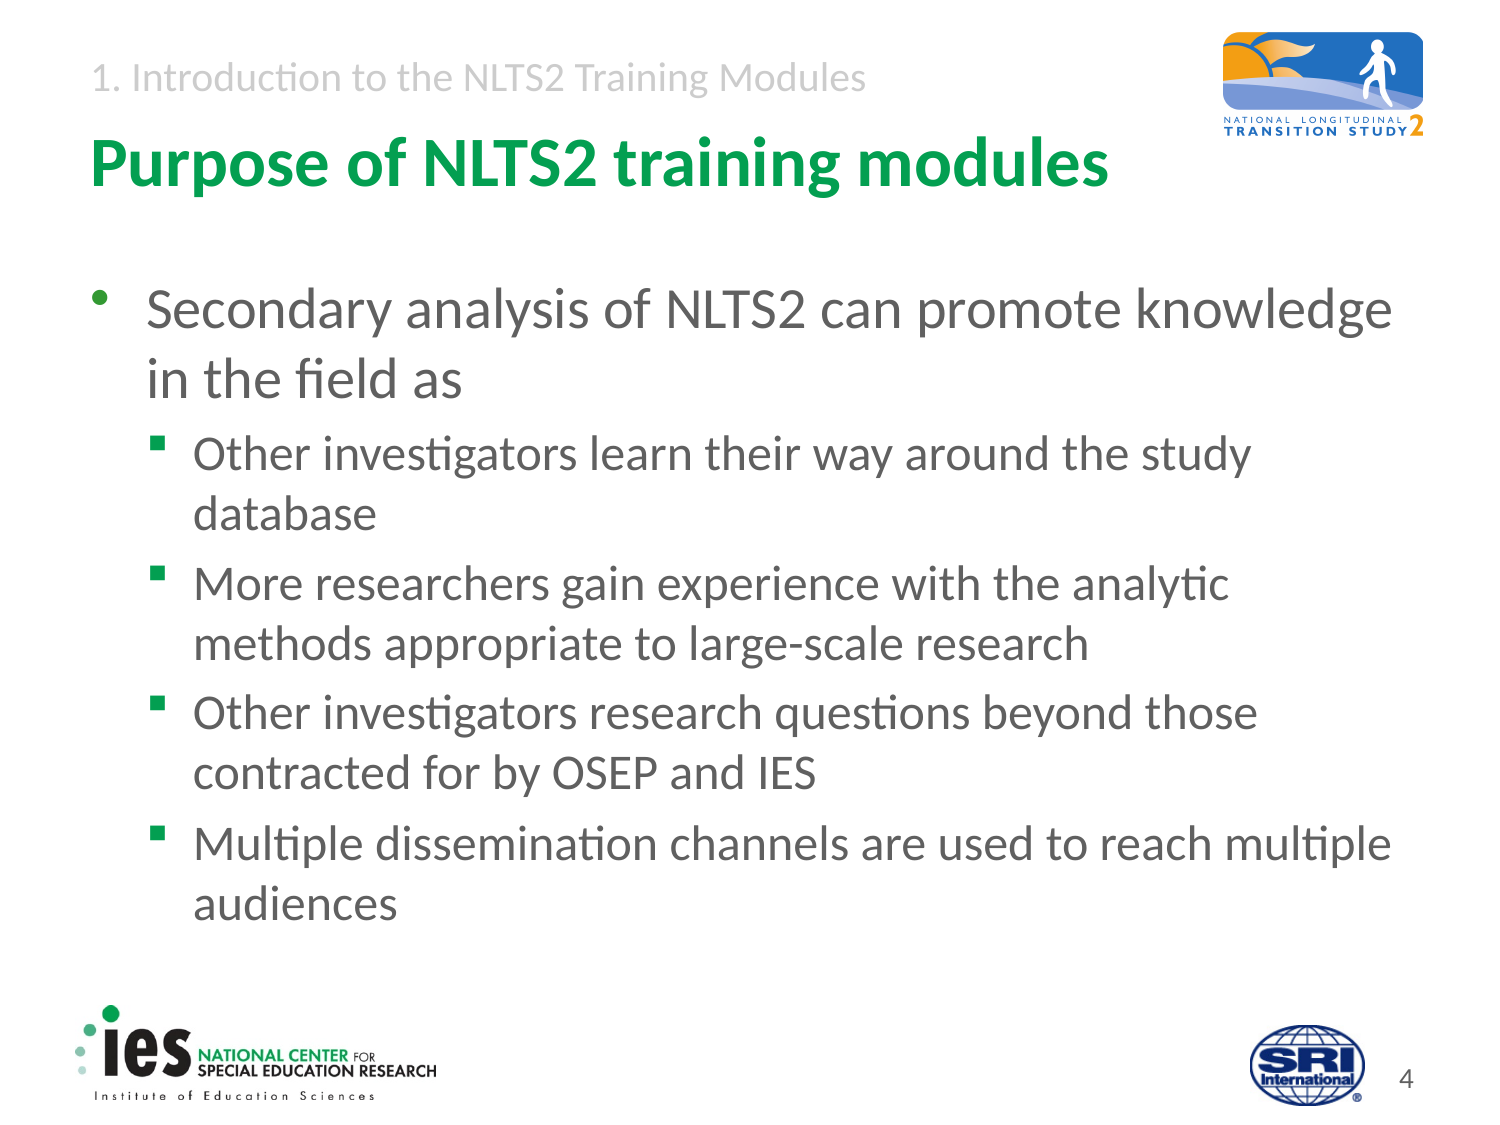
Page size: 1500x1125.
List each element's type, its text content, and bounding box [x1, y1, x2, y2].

list Secondary analysis of NLTS2 can promote knowledge in the field as Other investigators learn their way around the study database More researchers gain experience with the analytic methods appropriate to large-scale research Other investigators research questions beyond those contracted for by OSEP and IES Multiple dissemination channels are used to reach multiple audiences [74, 262, 1426, 1006]
slide_number 3 [1325, 1051, 1430, 1125]
title Purpose of NLTS2 training modules [74, 90, 1426, 226]
picture [1250, 1025, 1365, 1106]
picture [75, 1006, 436, 1100]
